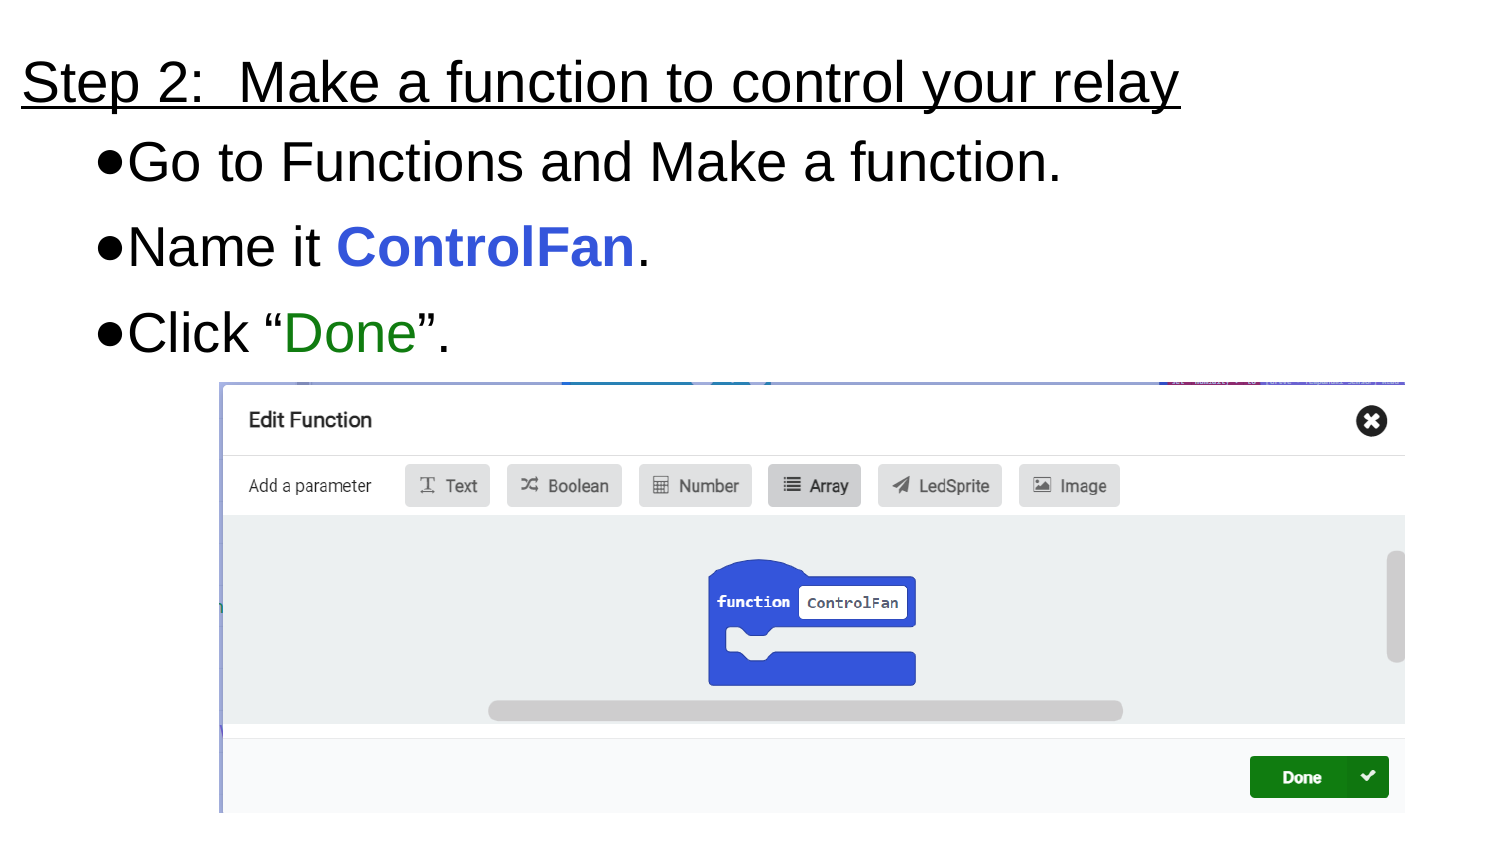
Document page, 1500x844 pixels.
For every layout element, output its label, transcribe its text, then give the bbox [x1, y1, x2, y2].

title Step 2: Make a function to control your relay [10, 2, 1304, 166]
picture [219, 382, 1405, 813]
list Go to Functions and Make a function. Name it ControlFan. Click “Done”. [82, 126, 1376, 663]
